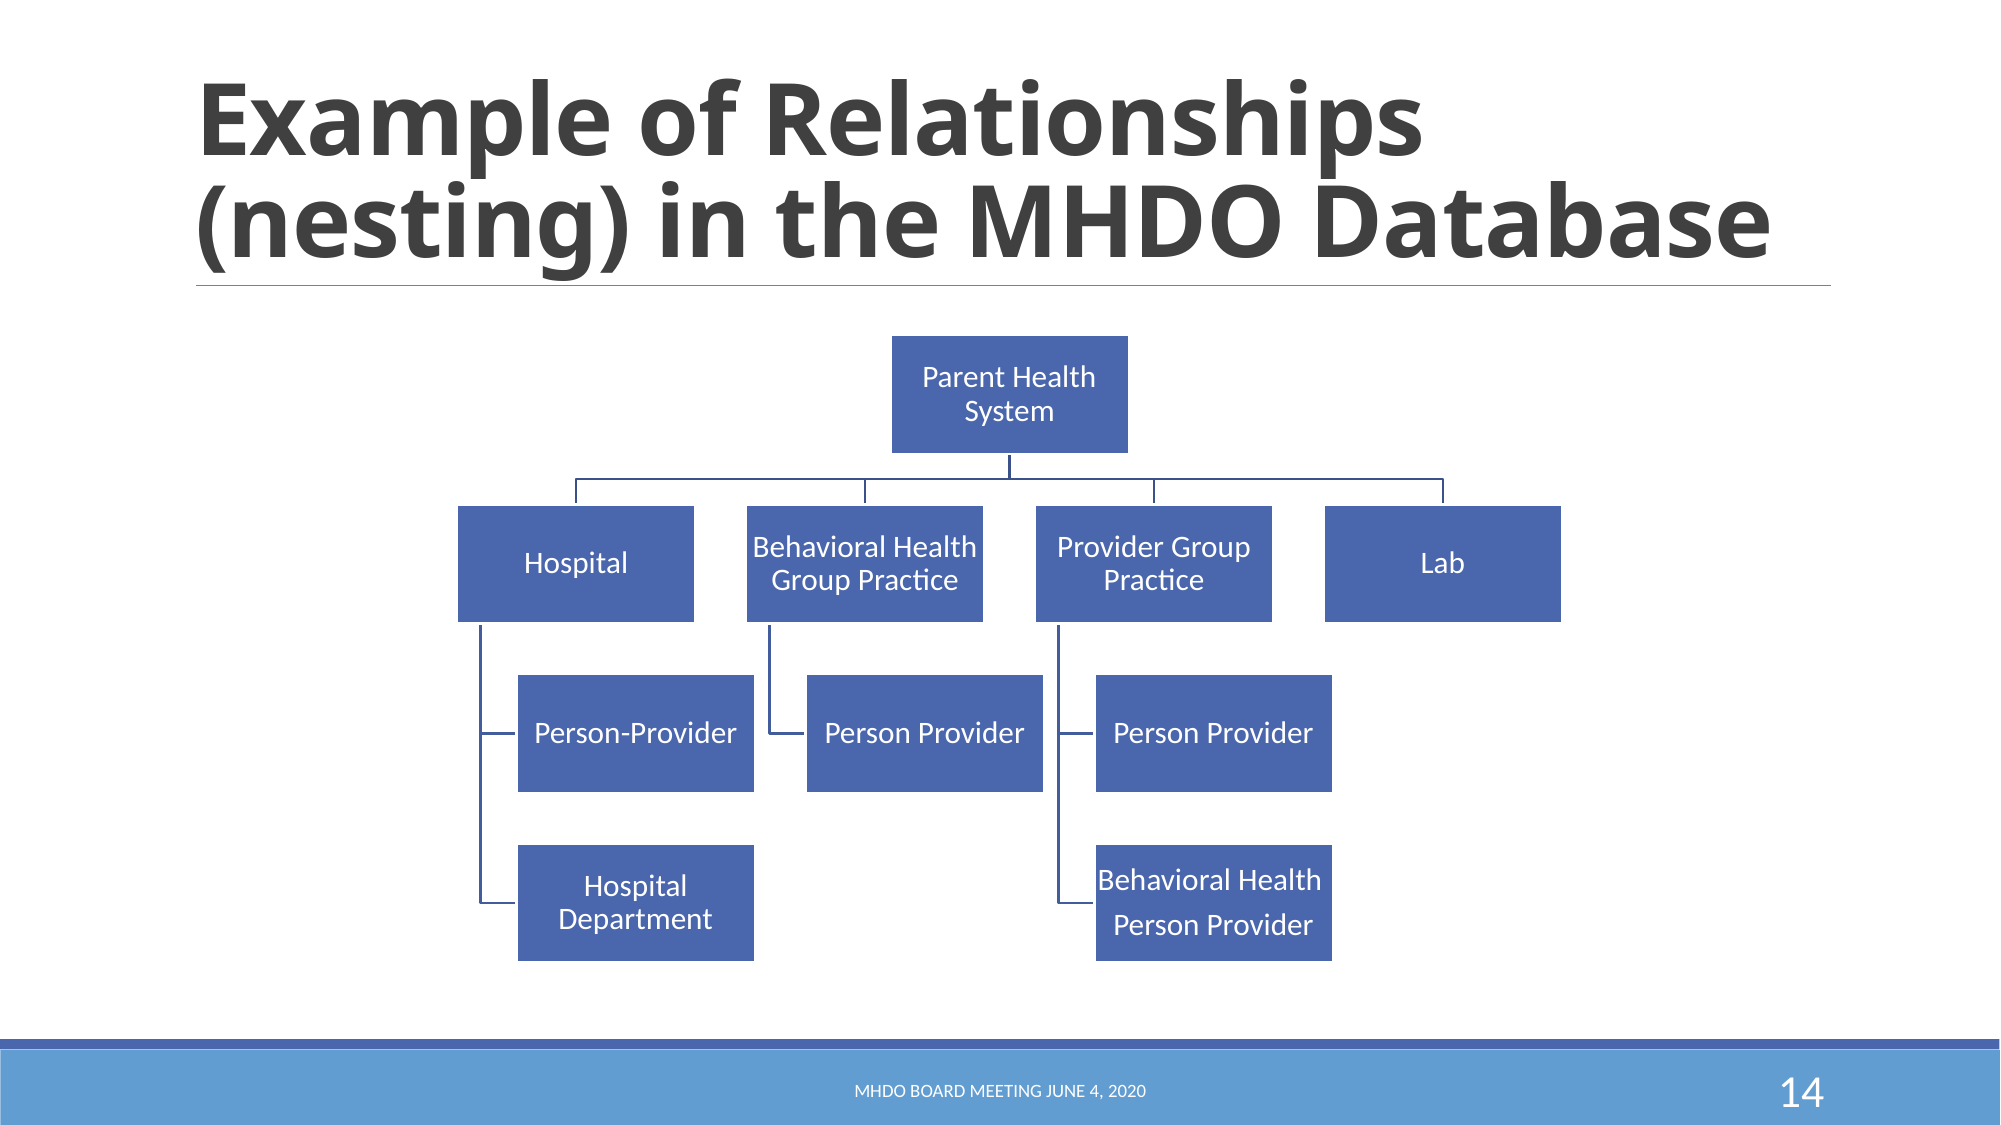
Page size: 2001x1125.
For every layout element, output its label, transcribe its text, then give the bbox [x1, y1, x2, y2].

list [179, 334, 1840, 964]
footer MHDO Board Meeting June 4, 2020 [604, 1059, 1396, 1120]
title Example of Relationships (nesting) in the MHDO Database [180, 47, 1840, 285]
slide_number 14 [1624, 1059, 1840, 1120]
